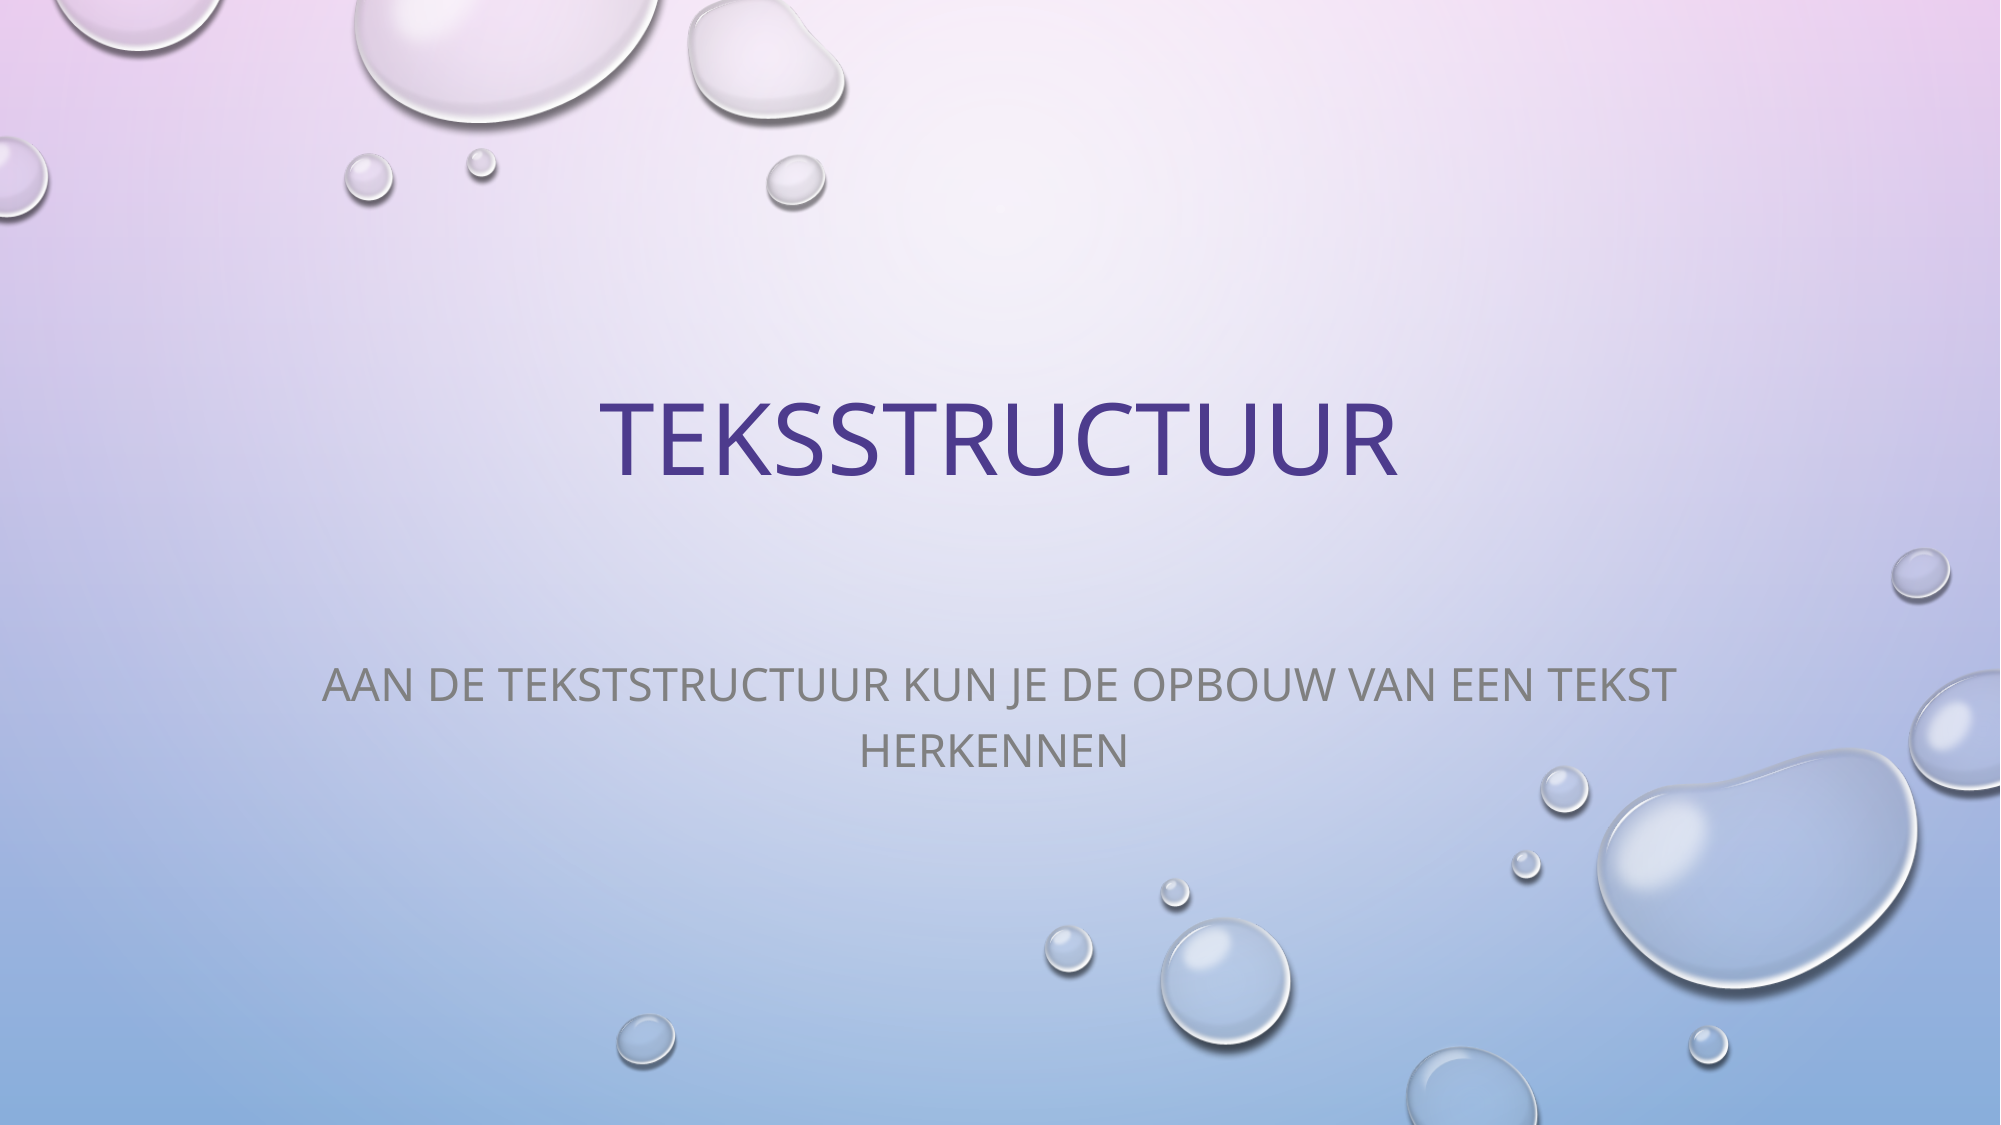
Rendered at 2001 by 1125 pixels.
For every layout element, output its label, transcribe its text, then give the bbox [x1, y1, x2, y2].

subtitle Aan de tekststructuur kun je de opbouw van een tekst herkennen [287, 637, 1713, 863]
title Teksstructuur [287, 213, 1713, 625]
picture [0, 0, 2000, 1125]
